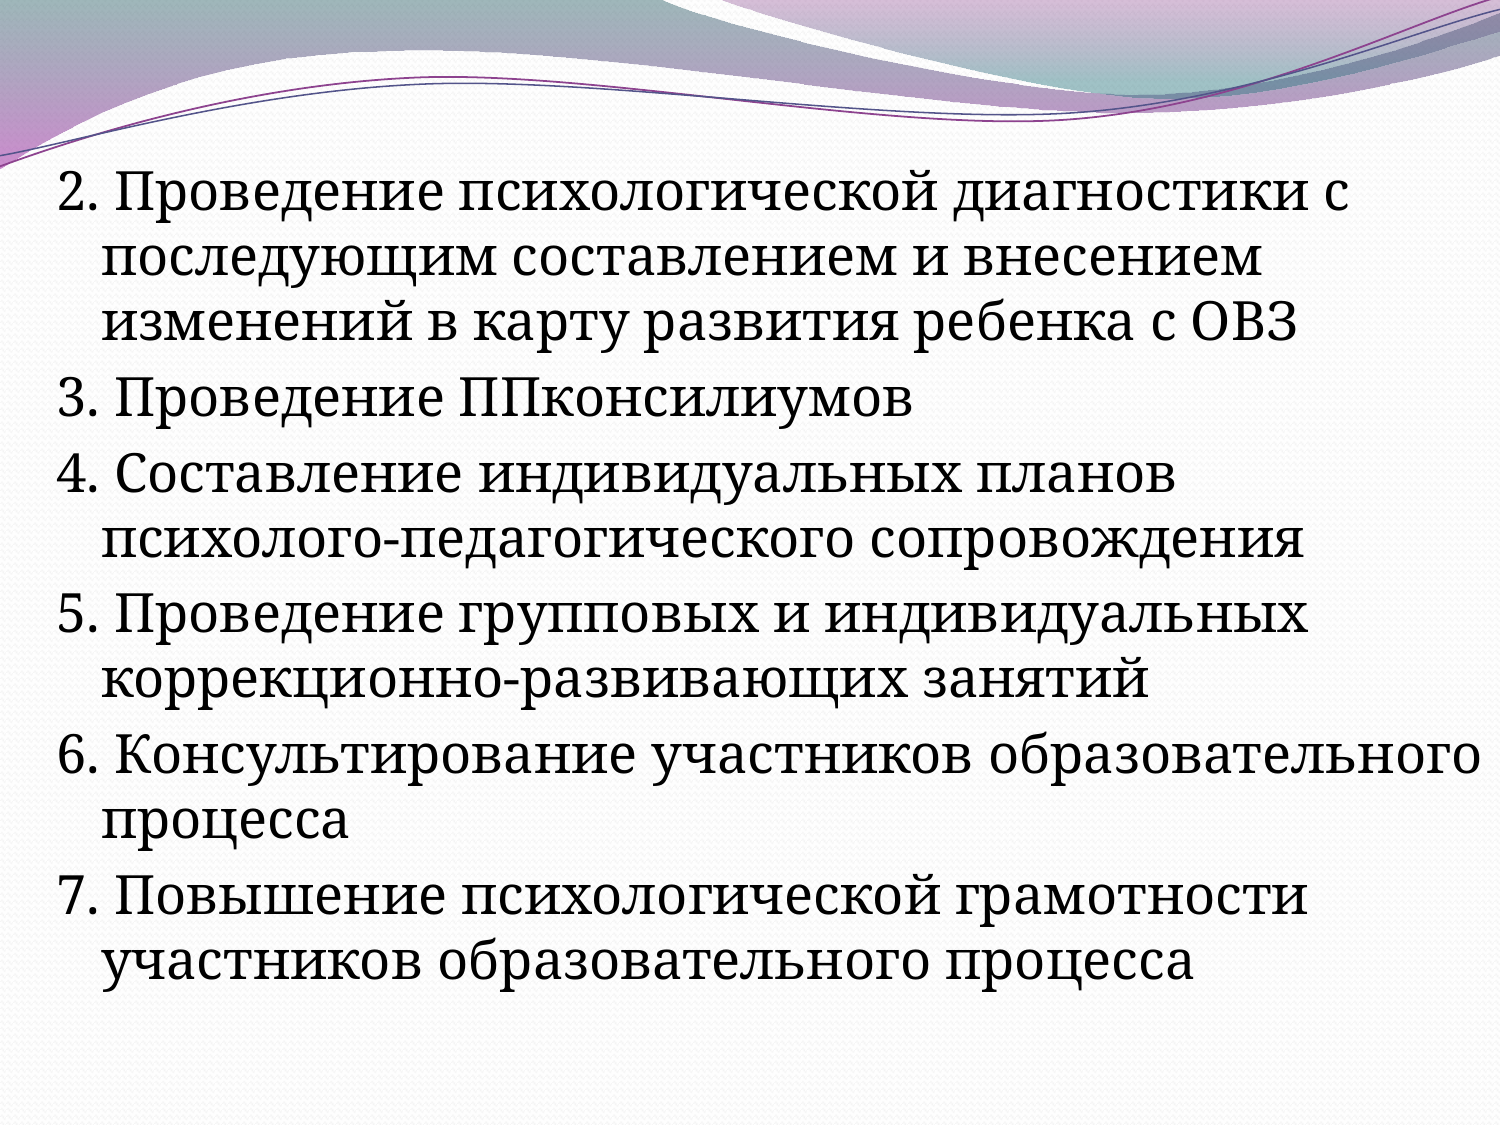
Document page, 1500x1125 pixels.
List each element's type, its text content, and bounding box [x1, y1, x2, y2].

list 2. Проведение психологической диагностики с последующим составлением и внесением изменений в карту развития ребенка с ОВЗ 3. Проведение ППконсилиумов 4. Составление индивидуальных планов психолого-педагогического сопровождения 5. Проведение групповых и индивидуальных коррекционно-развивающих занятий 6. Консультирование участников образовательного процесса 7. Повышение психологической грамотности участников образовательного процесса [41, 148, 1500, 1038]
